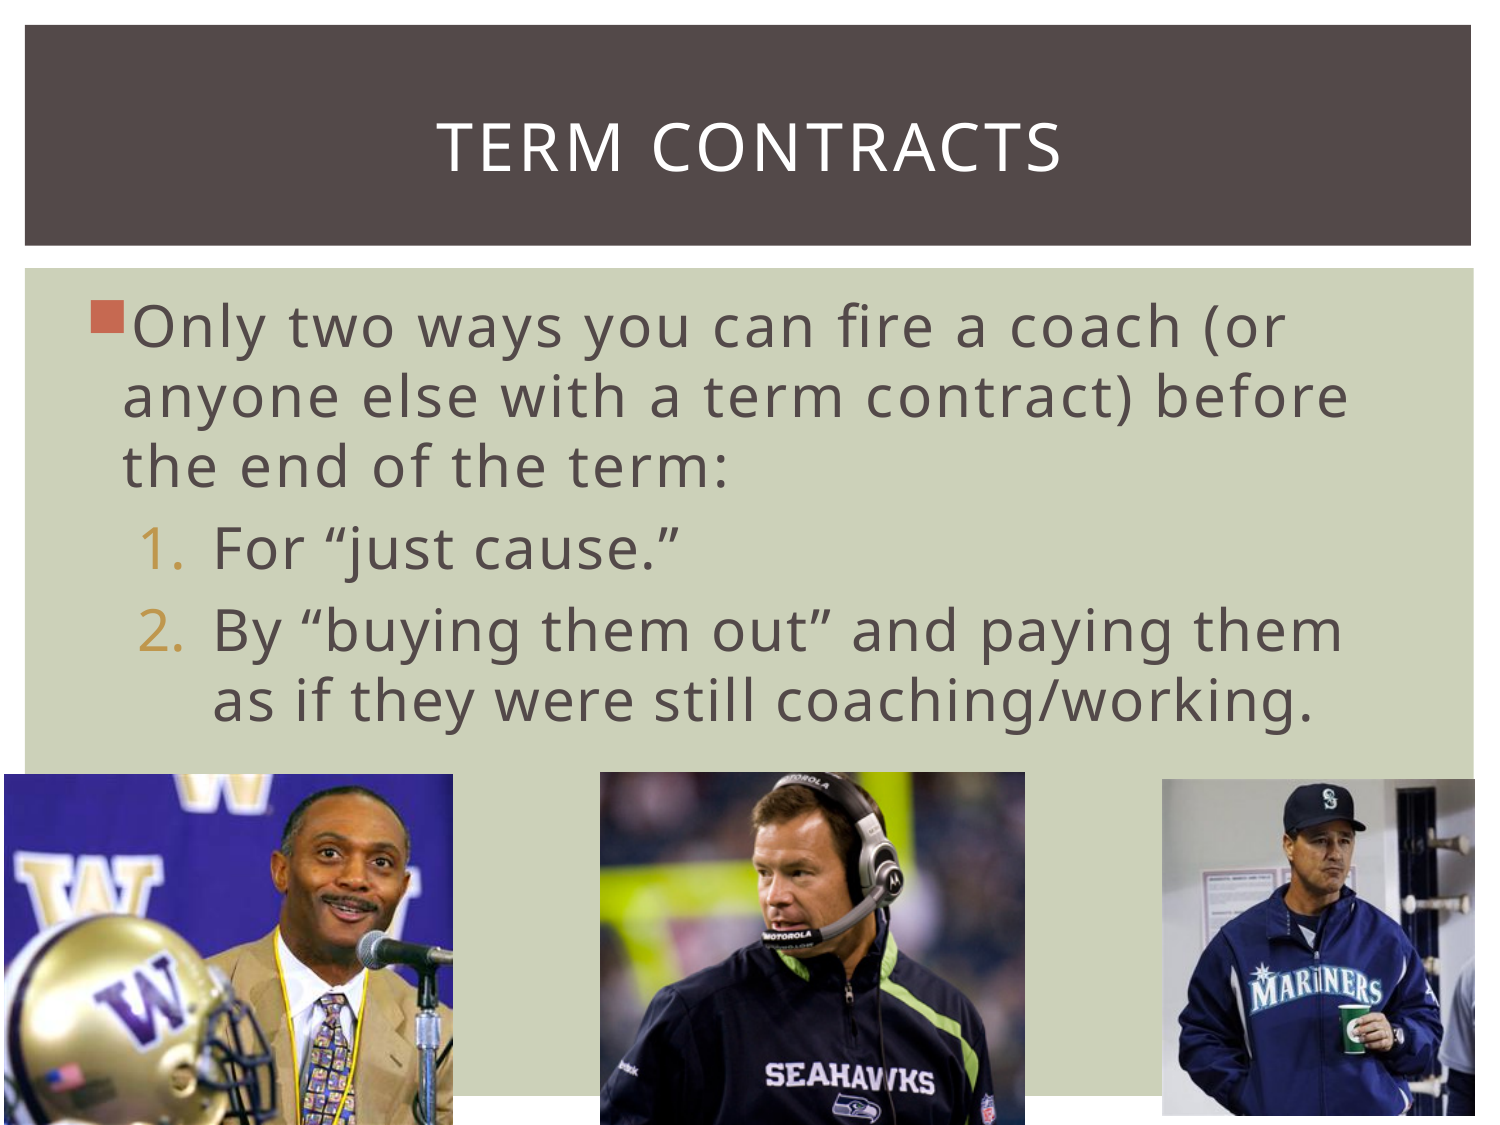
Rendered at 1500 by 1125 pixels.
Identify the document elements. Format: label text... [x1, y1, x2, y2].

picture [3, 774, 454, 1125]
picture [599, 772, 1026, 1125]
picture [1162, 779, 1476, 1116]
title Term contracts [62, 58, 1438, 232]
list Only two ways you can fire a coach (or anyone else with a term contract) before the end of the term: For “just cause.” By “buying them out” and paying them as if they were still coaching/working. [62, 281, 1442, 1005]
